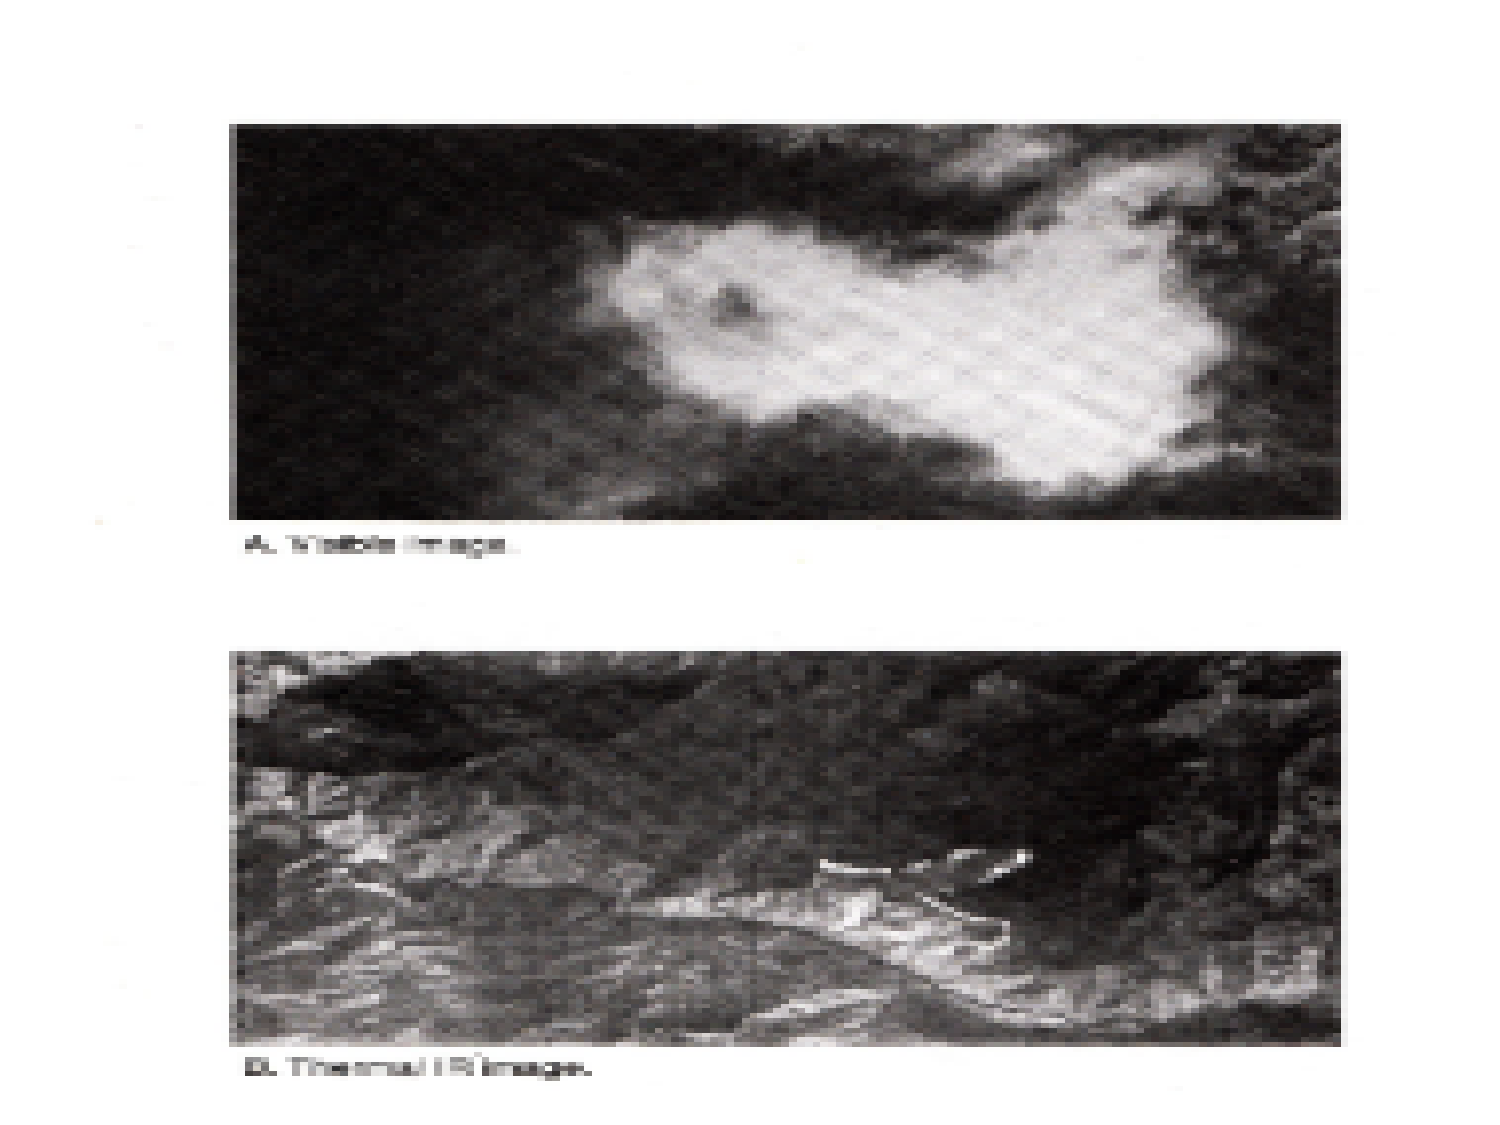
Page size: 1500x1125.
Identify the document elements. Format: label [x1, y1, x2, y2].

picture [88, 42, 1412, 1125]
